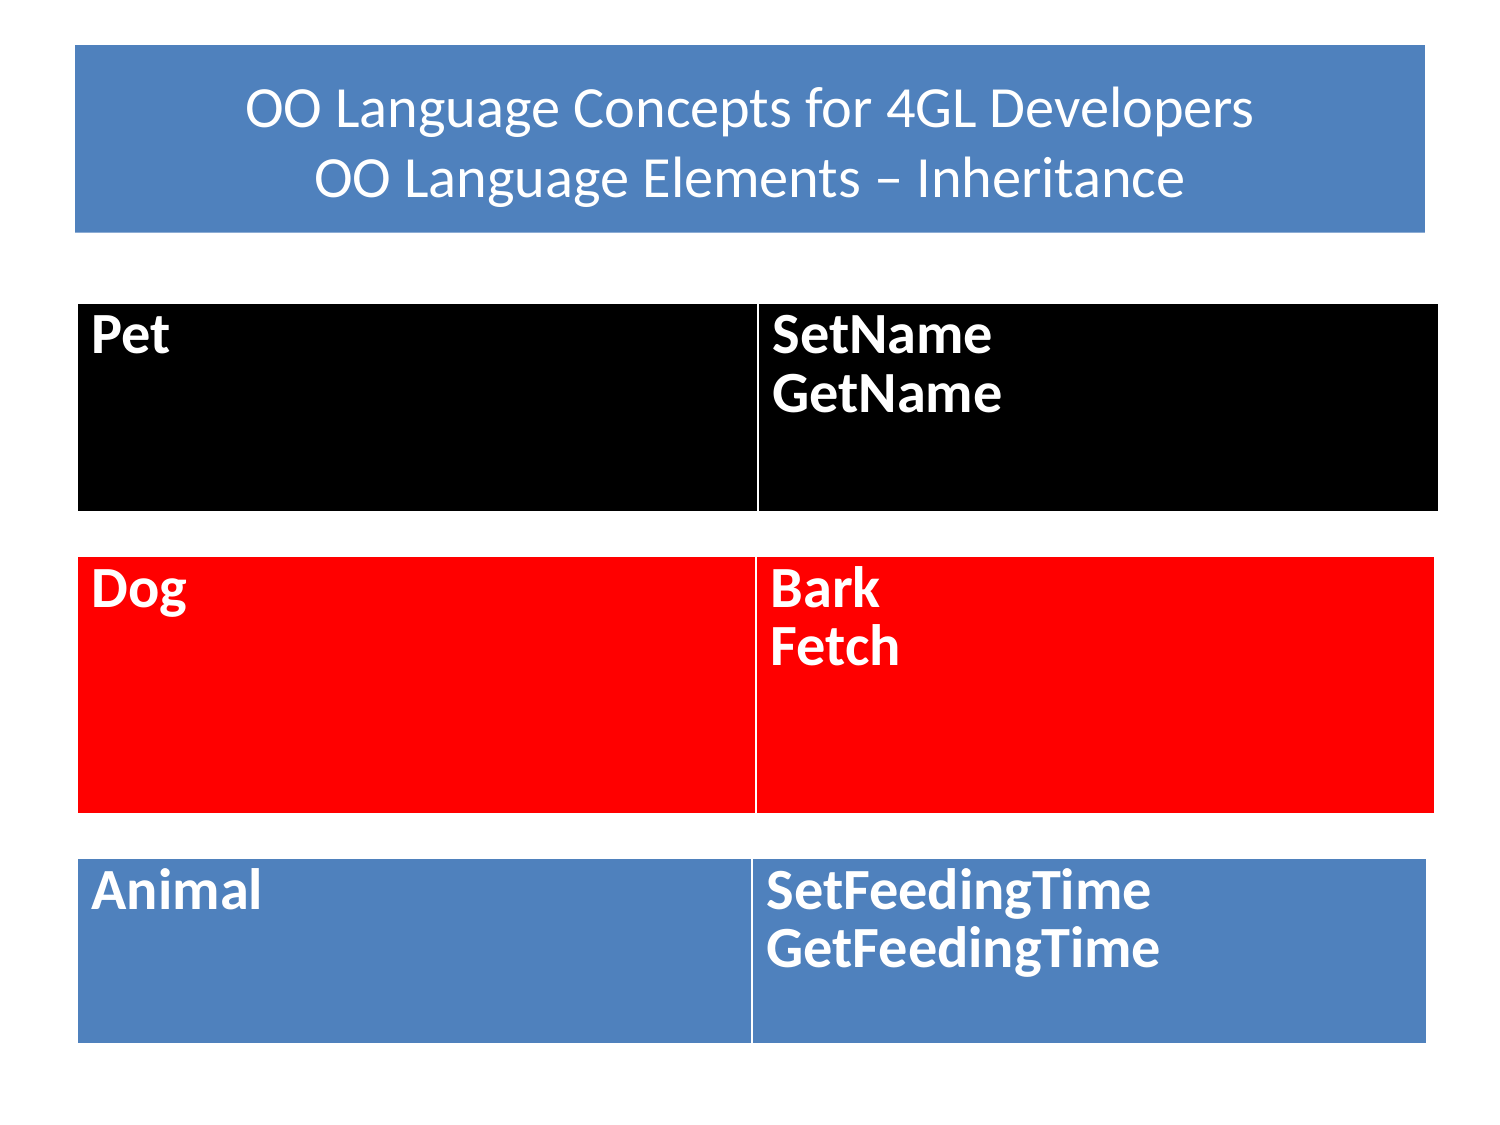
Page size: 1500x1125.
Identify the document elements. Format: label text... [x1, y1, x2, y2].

table_header Pet [78, 304, 757, 511]
table_header Animal [78, 859, 751, 1043]
title OO Language Concepts for 4GL Developers OO Language Elements – Inheritance [75, 45, 1425, 233]
table_header Dog [78, 557, 755, 813]
table_header SetName GetName [759, 304, 1438, 511]
table_header Bark Fetch [757, 557, 1434, 813]
table_header SetFeedingTime GetFeedingTime [753, 859, 1426, 1043]
